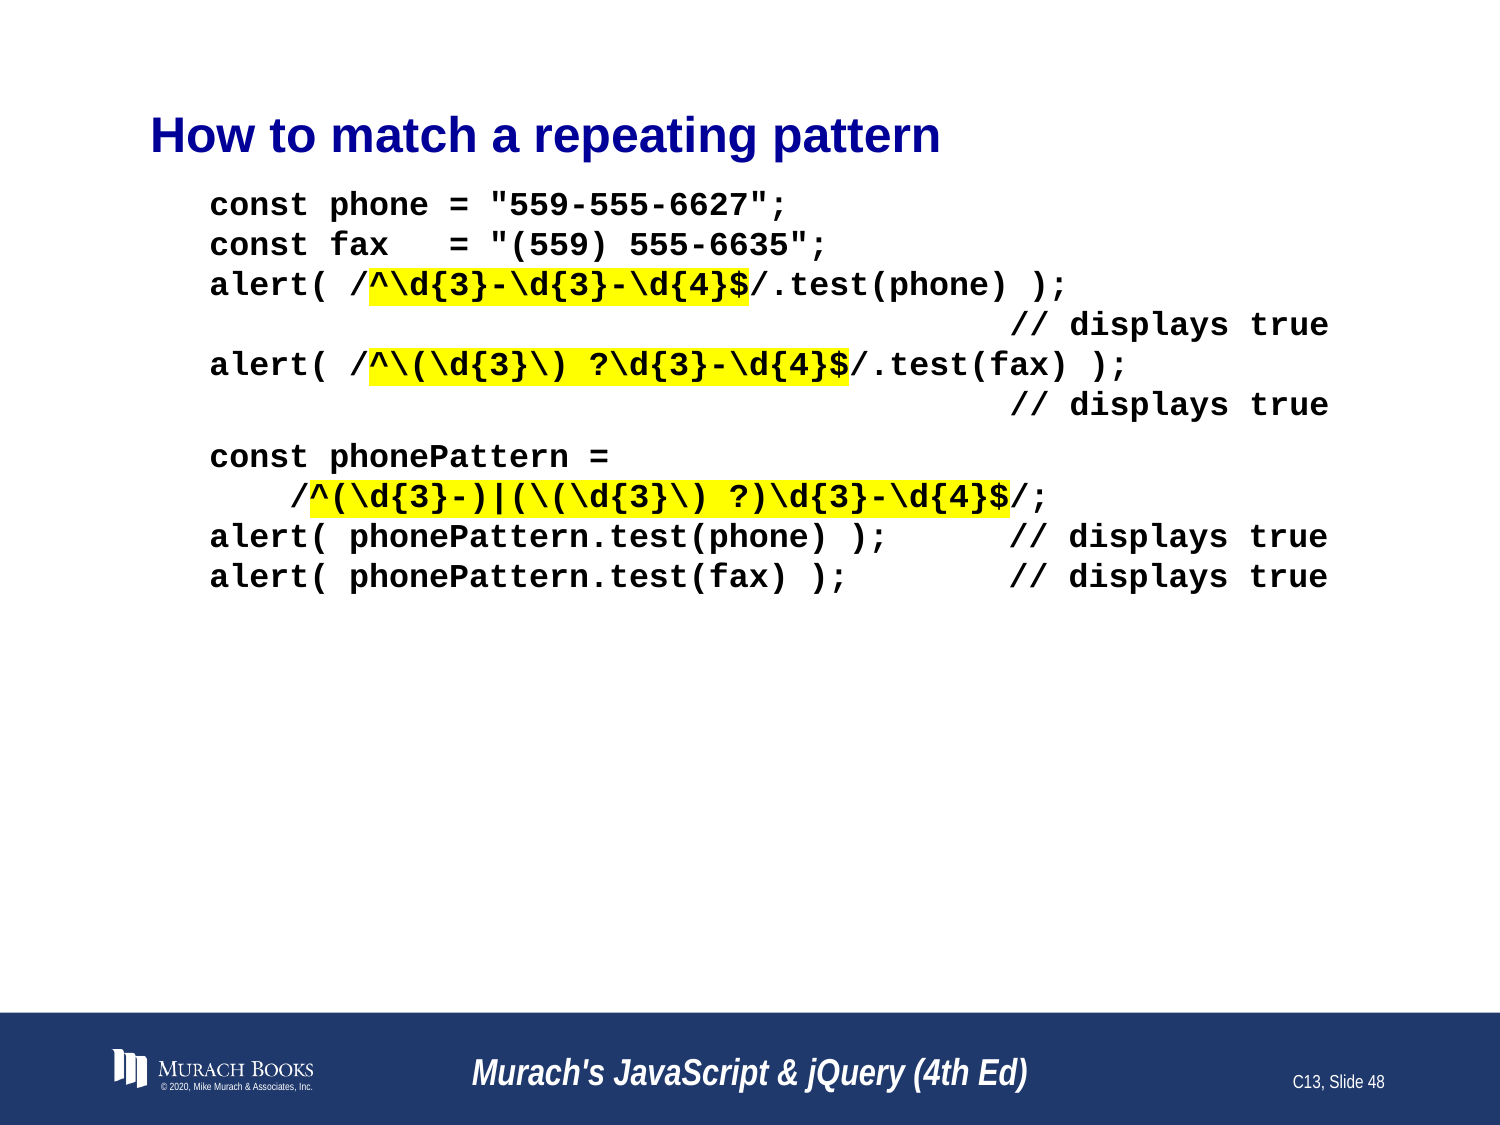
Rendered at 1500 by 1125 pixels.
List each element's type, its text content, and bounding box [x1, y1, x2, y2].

footer © 2020, Mike Murach & Associates, Inc. [12, 1025, 463, 1100]
slide_number C13, Slide 48 [1087, 1025, 1400, 1100]
slide_number Murach's JavaScript & jQuery (4th Ed) [463, 1025, 1050, 1100]
list const phone = "559-555-6627"; const fax = "(559) 555-6635"; alert( /^\d{3}-\d{3}-\d{4}$/.test(phone) ); // displays true alert( /^\(\d{3}\) ?\d{3}-\d{4}$/.test(fax) ); // displays true const phonePattern = /^(\d{3}-)|(\(\d{3}\) ?)\d{3}-\d{4}$/; alert( phonePattern.test(phone) ); // displays true alert( phonePattern.test(fax) ); // displays true [137, 174, 1350, 975]
title How to match a repeating pattern [150, 102, 1350, 164]
